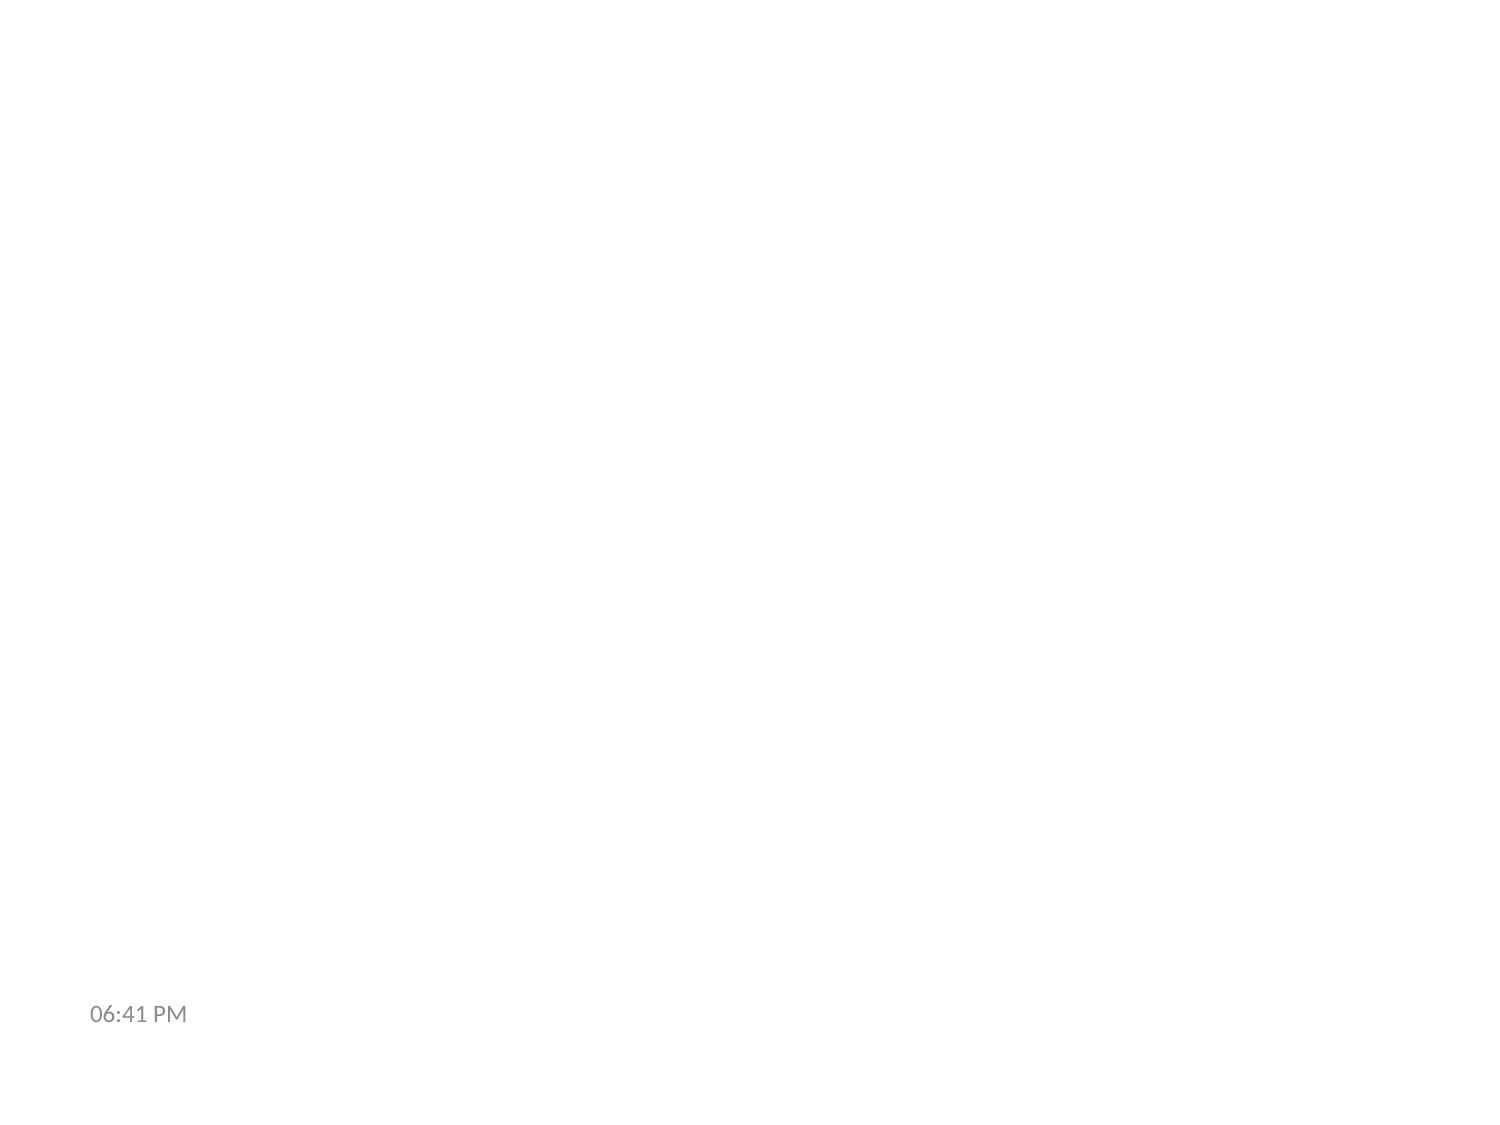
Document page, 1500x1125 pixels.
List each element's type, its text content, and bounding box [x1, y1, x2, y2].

text_box 3:35 PM [75, 982, 425, 1043]
